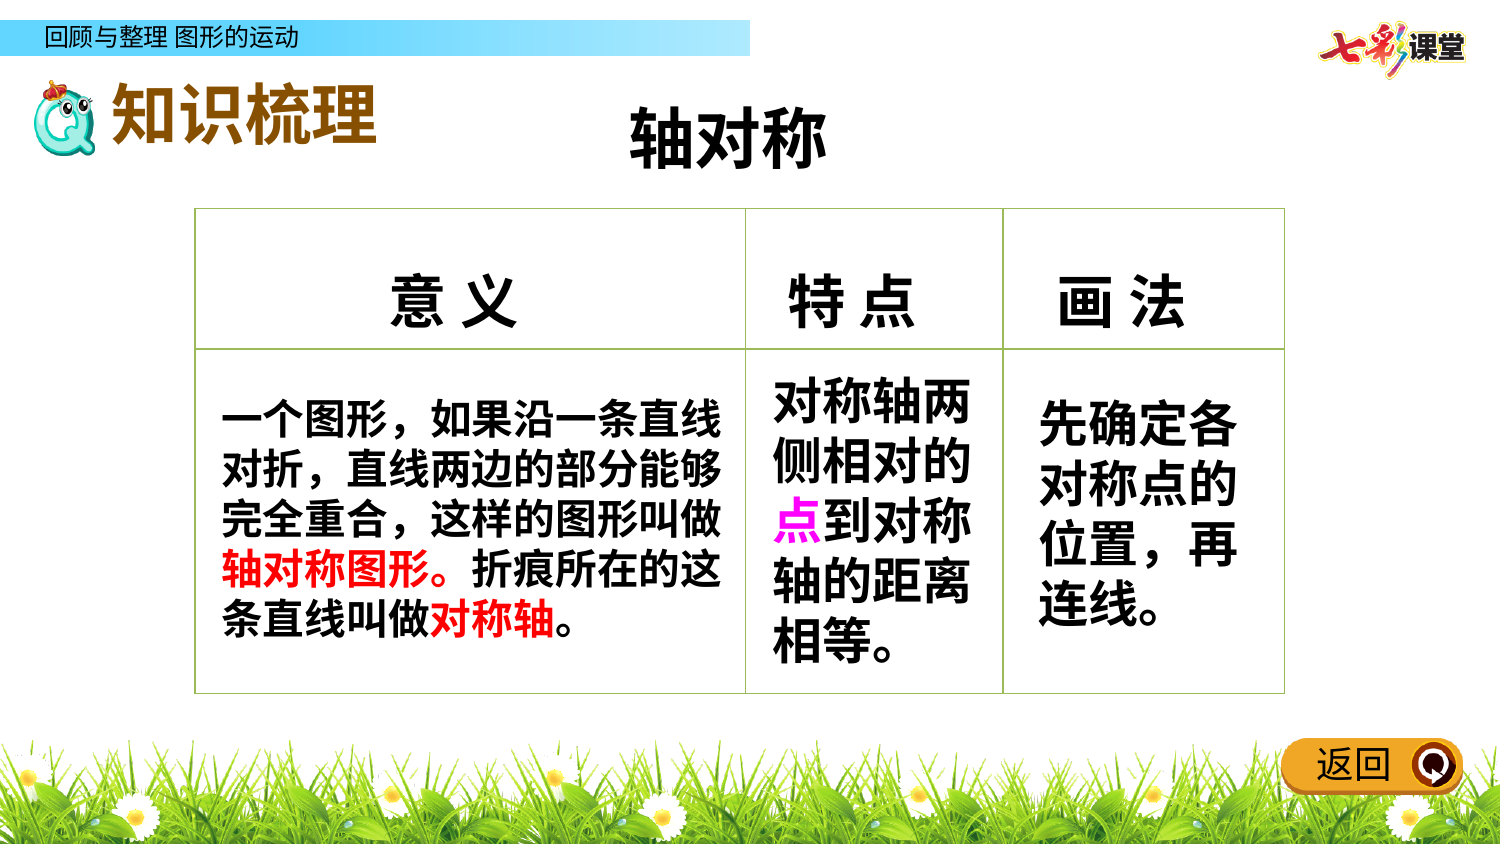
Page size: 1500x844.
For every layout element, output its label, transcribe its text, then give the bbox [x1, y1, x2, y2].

text_box 特 点 [772, 243, 961, 343]
table_header [1004, 209, 1284, 348]
text_box 画 法 [1042, 243, 1230, 343]
text_box 一个图形，如果沿一条直线对折，直线两边的部分能够完全重合，这样的图形叫做轴对称图形。折痕所在的这条直线叫做对称轴。 [206, 385, 757, 651]
text_box 知识梳理 [100, 67, 404, 159]
table_header [746, 209, 1002, 348]
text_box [1281, 733, 1464, 795]
table_cell [196, 350, 745, 693]
text_box 对称轴两侧相对的点到对称轴的距离相等。 [757, 361, 992, 677]
table_cell [746, 350, 1002, 693]
picture [34, 80, 96, 156]
text_box 轴对称 [616, 91, 845, 183]
text_box 先确定各对称点的位置，再连线。 [1023, 385, 1294, 641]
text_box 意 义 [374, 243, 562, 343]
table_header [196, 209, 745, 348]
picture [0, 740, 1500, 844]
picture [1316, 20, 1468, 80]
table_cell [1004, 350, 1284, 693]
